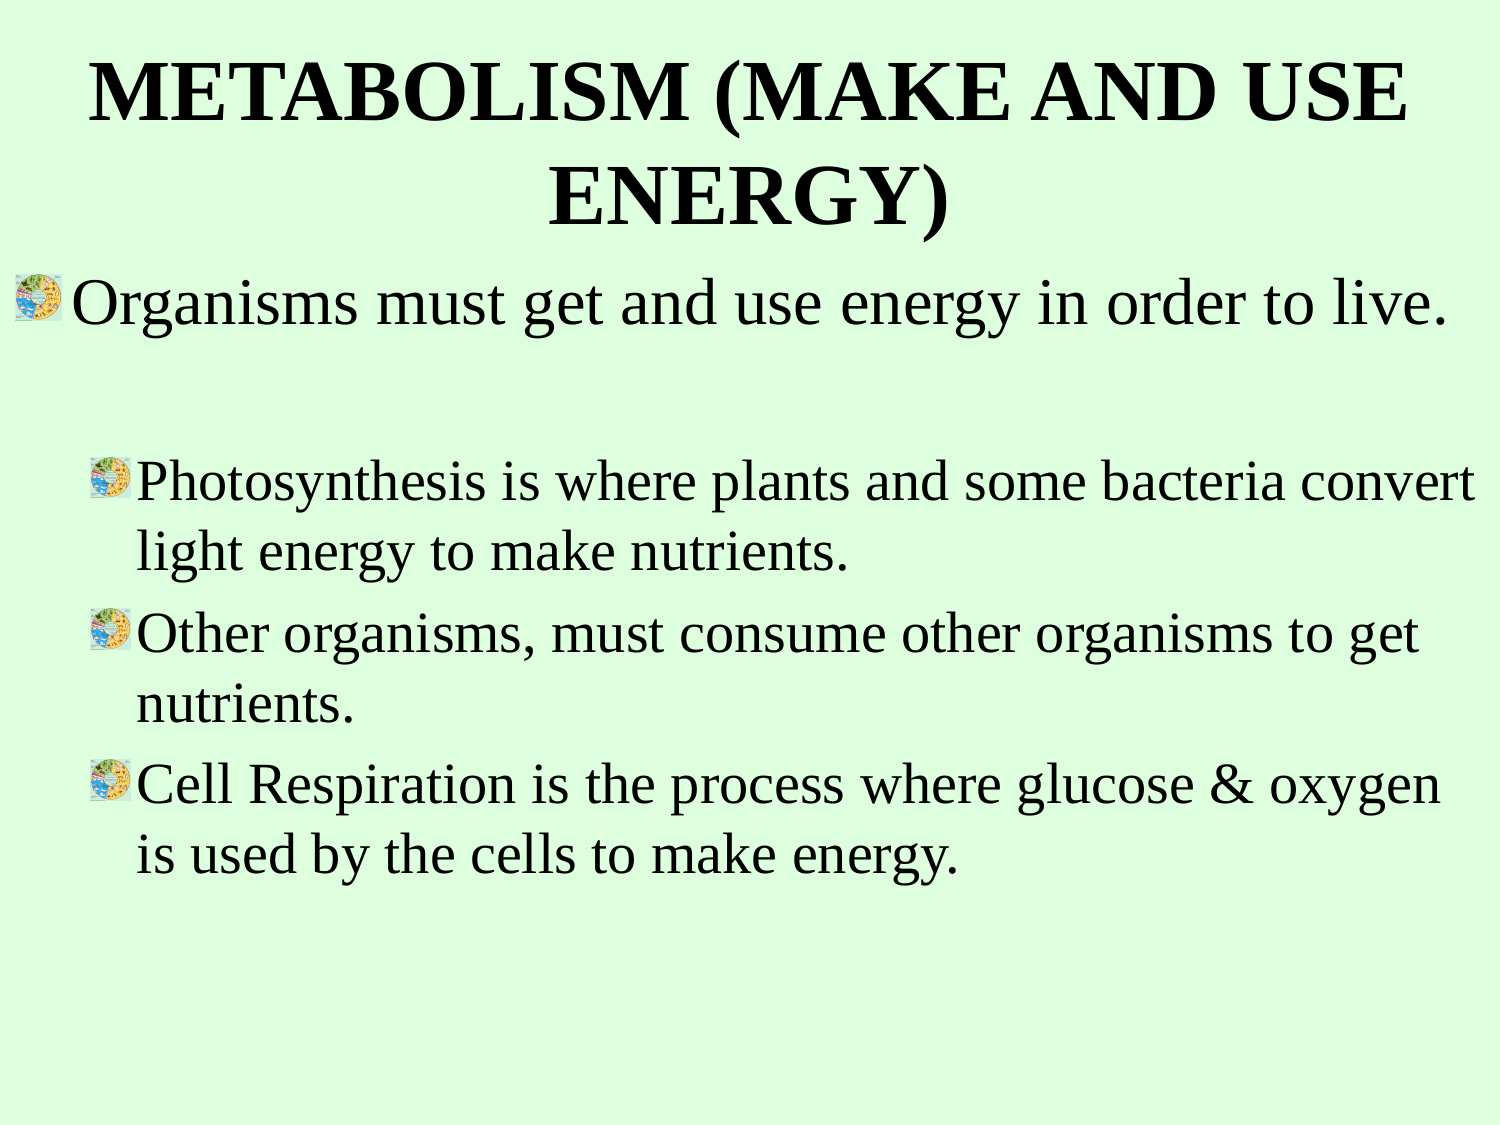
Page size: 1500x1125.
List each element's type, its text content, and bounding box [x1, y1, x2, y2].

title METABOLISM (MAKE AND USE ENERGY) [0, 24, 1500, 249]
picture [90, 457, 131, 498]
picture [15, 274, 62, 321]
picture [90, 608, 131, 650]
picture [90, 759, 131, 801]
list Organisms must get and use energy in order to live. Photosynthesis is where plants and some bacteria convert light energy to make nutrients. Other organisms, must consume other organisms to get nutrients. Cell Respiration is the process where glucose & oxygen is used by the cells to make energy. [0, 249, 1500, 1125]
